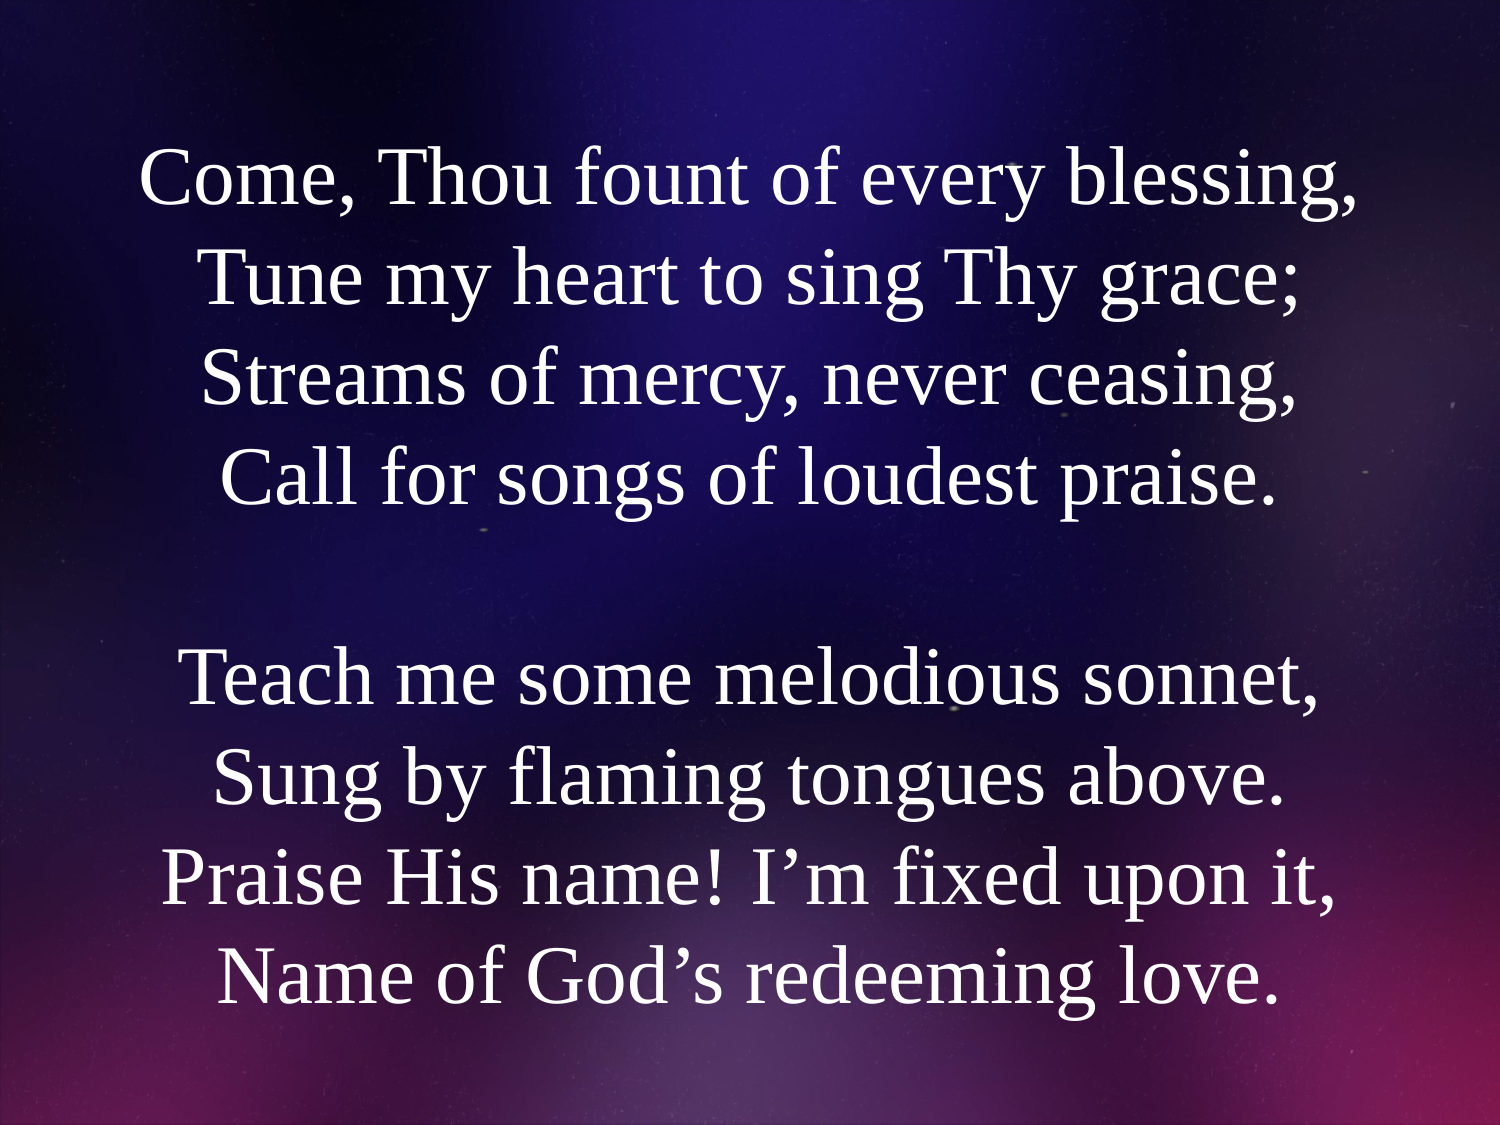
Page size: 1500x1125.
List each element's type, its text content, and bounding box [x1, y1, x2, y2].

picture [0, 0, 1500, 1125]
title Come, Thou fount of every blessing, Tune my heart to sing Thy grace; Streams of mercy, never ceasing, Call for songs of loudest praise. Teach me some melodious sonnet, Sung by flaming tongues above. Praise His name! I’m fixed upon it, Name of God’s redeeming love. [37, 527, 1463, 715]
